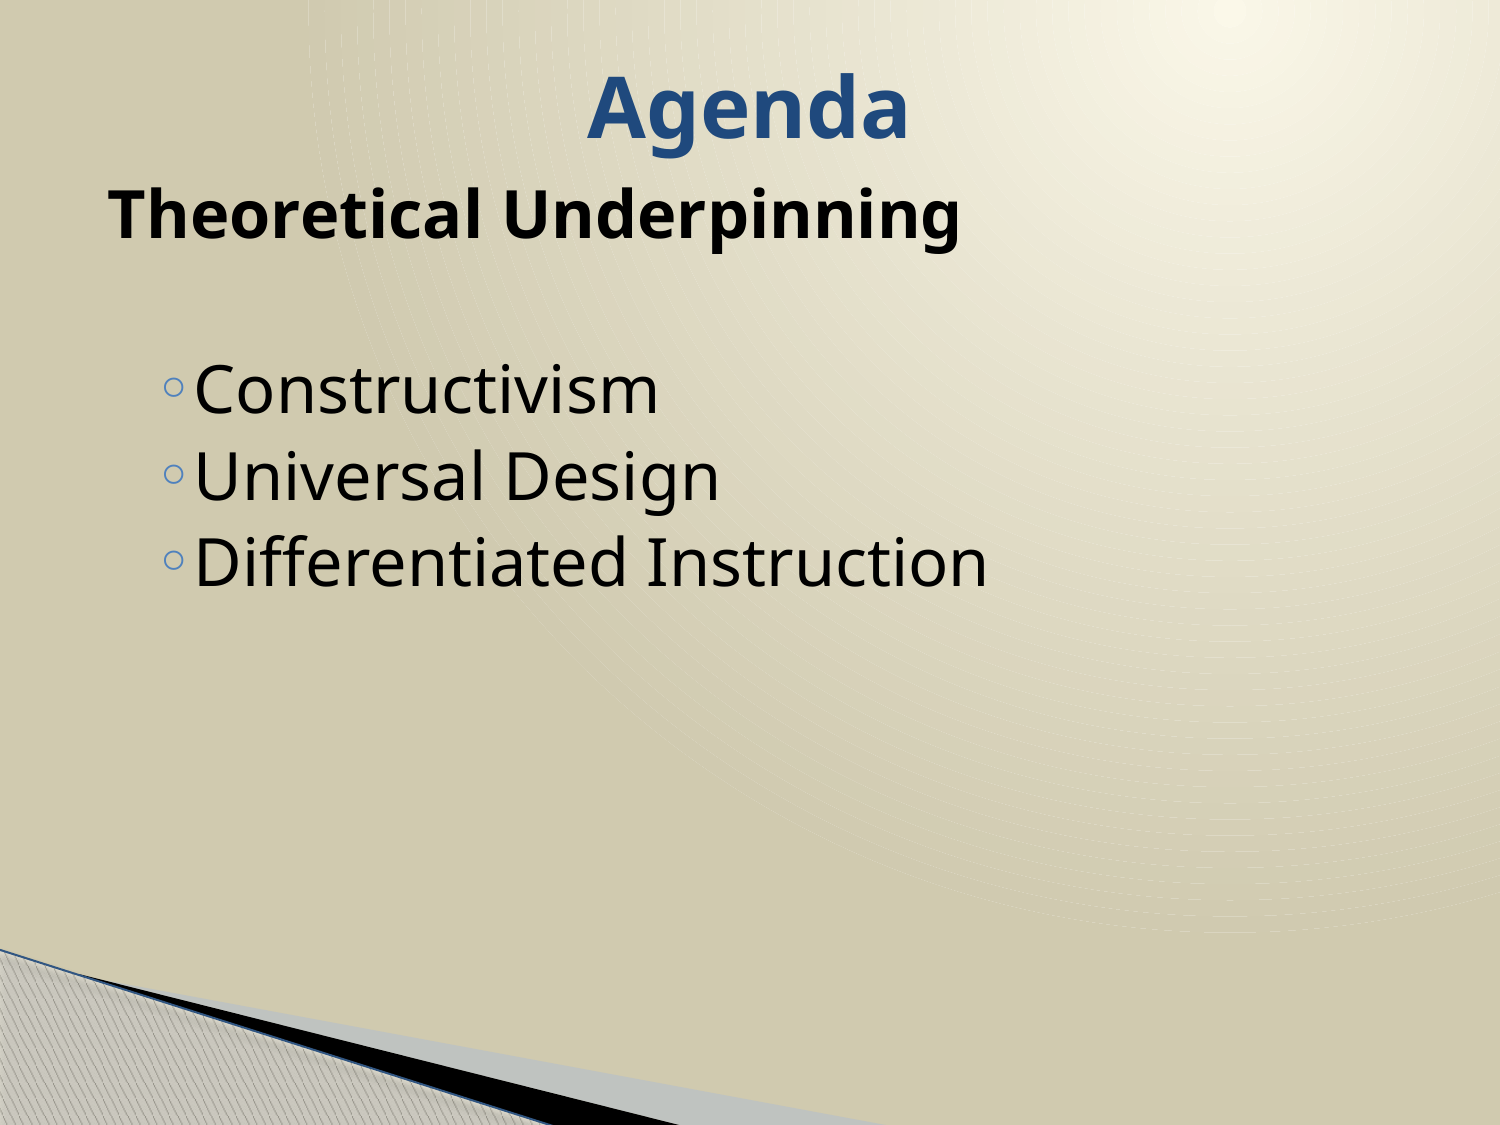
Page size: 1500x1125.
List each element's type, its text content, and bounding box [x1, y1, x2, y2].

title Agenda [75, 45, 1425, 164]
list Theoretical Underpinning Constructivism Universal Design Differentiated Instruction [74, 163, 1426, 1079]
